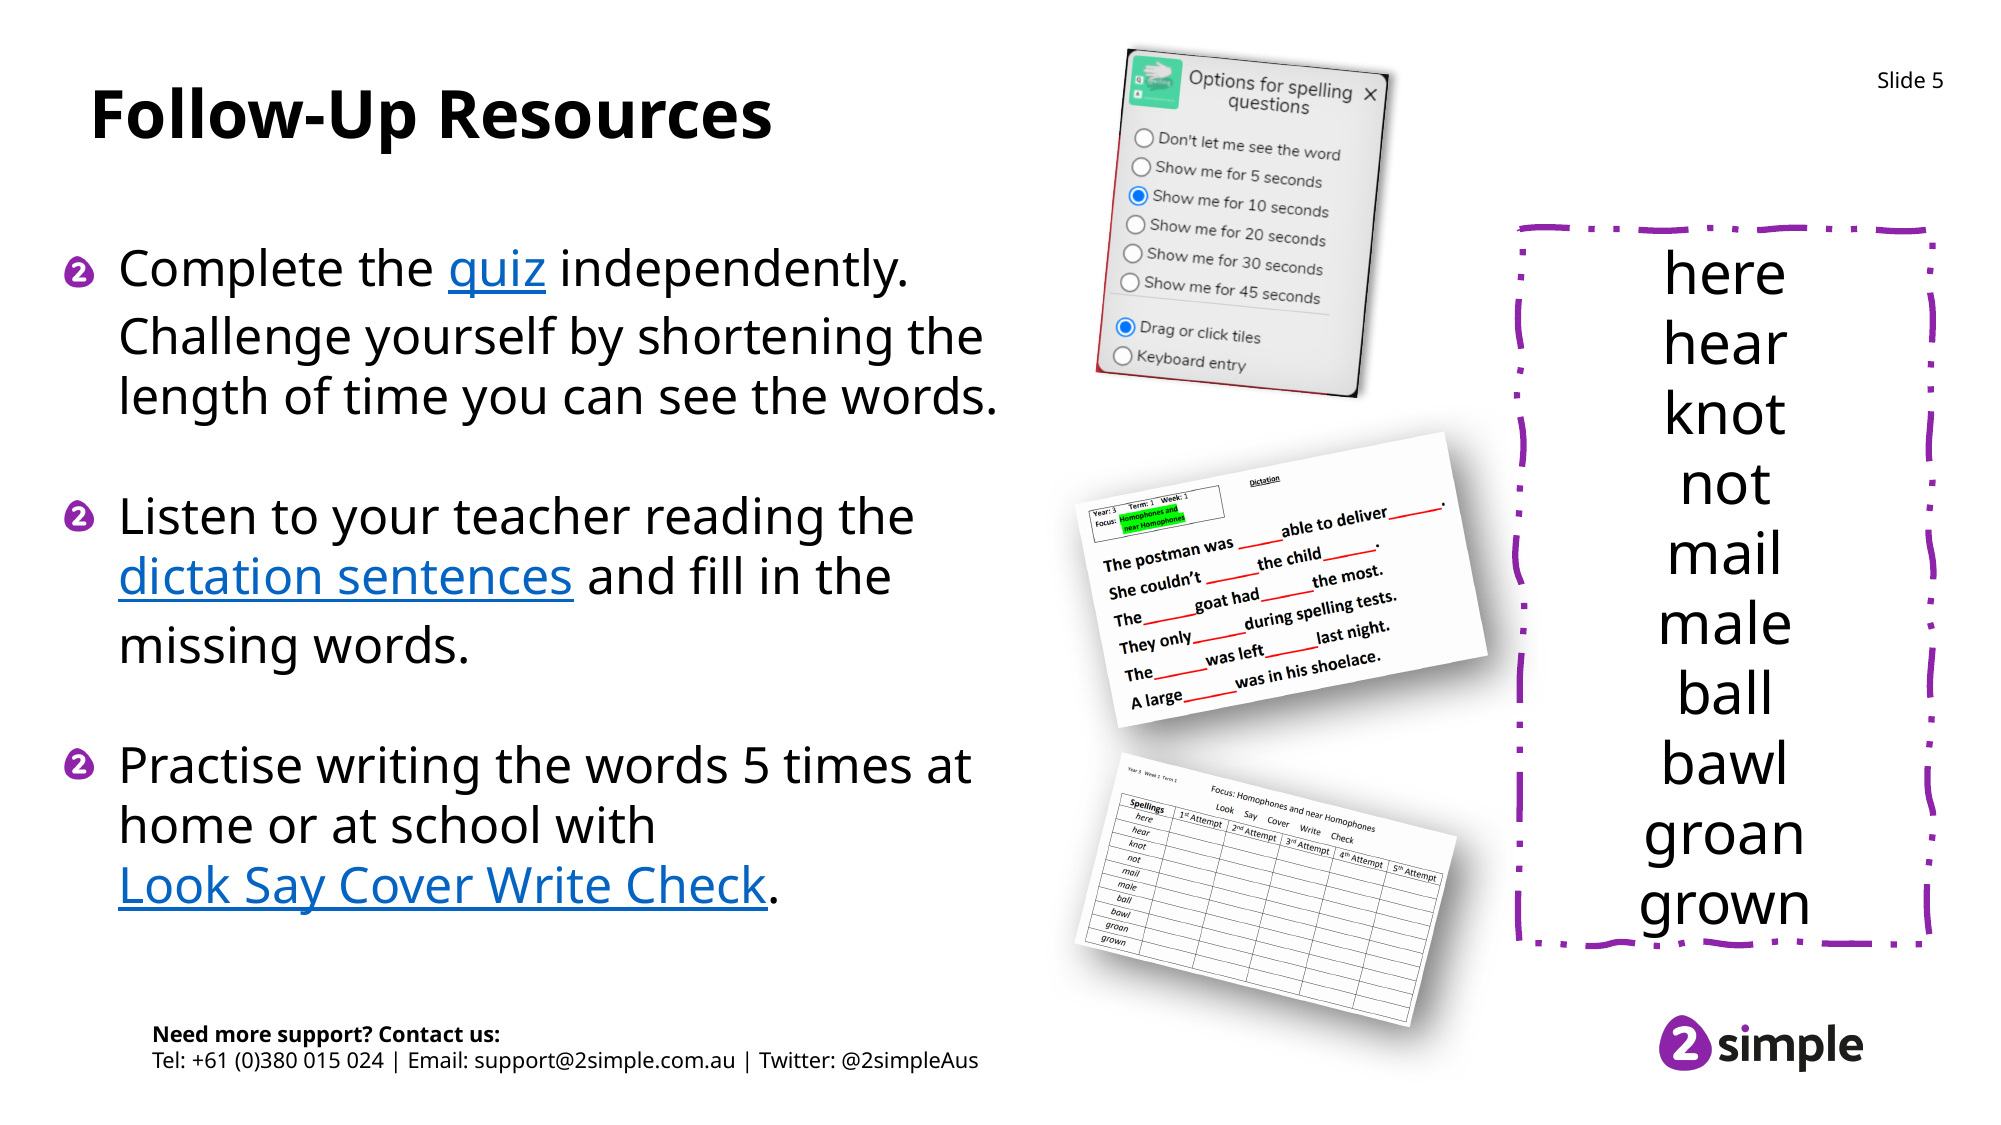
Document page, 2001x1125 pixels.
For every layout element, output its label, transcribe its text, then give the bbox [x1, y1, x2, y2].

text_box Slide 5 [1862, 59, 1976, 101]
picture [62, 253, 96, 289]
picture [62, 745, 96, 781]
text_box here hear knot not mail male ball bawl groan grown [1515, 227, 1934, 947]
text_box Complete the quiz independently. Challenge yourself by shortening the length of time you can see the words. Listen to your teacher reading the dictation sentences and fill in the missing words. Practise writing the words 5 times at home or at school with Look Say Cover Write Check. [47, 229, 1074, 989]
title Follow-Up Resources [74, 42, 1800, 192]
picture [1096, 49, 1389, 398]
picture [1659, 1015, 1863, 1073]
text_box Need more support? Contact us: Tel: +61 (0)380 015 024 | Email: support@2simple.com.au | Twitter: @2simpleAus [137, 1013, 1863, 1081]
picture [62, 497, 96, 533]
picture [1075, 753, 1456, 1027]
picture [1075, 432, 1487, 728]
